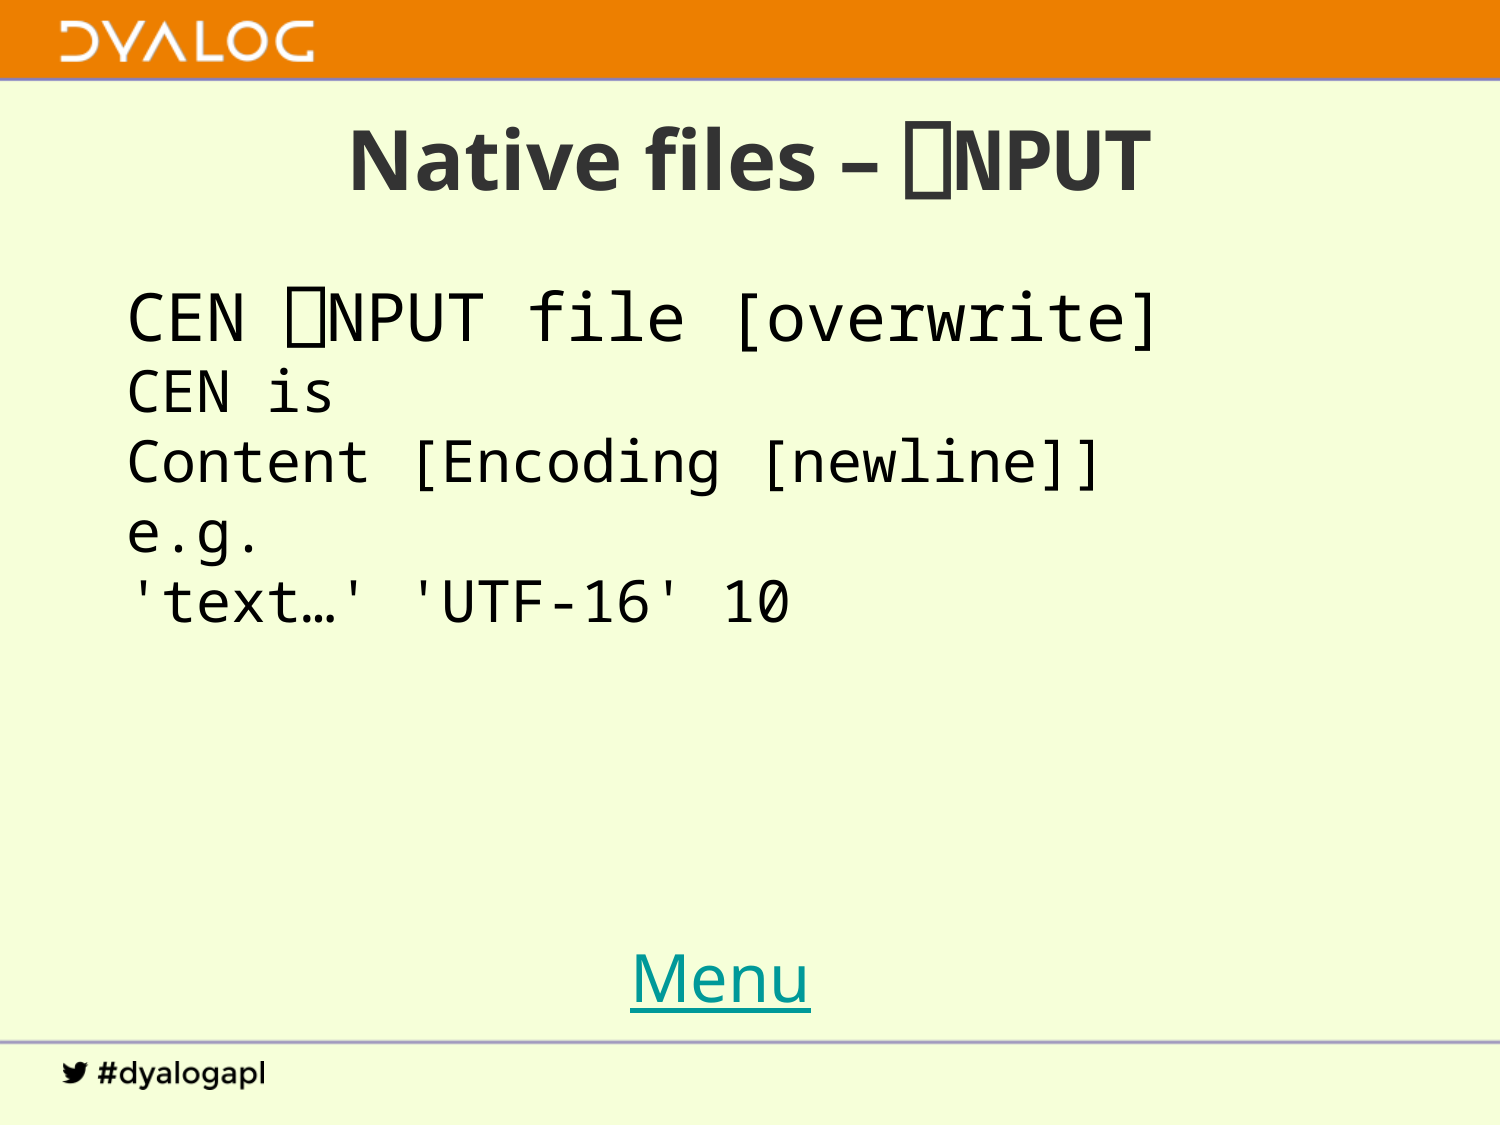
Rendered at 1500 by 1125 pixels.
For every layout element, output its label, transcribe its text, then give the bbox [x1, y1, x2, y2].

subtitle CEN ⎕NPUT file [overwrite] CEN is Content [Encoding [newline]] e.g. 'text…' 'UTF-16' 10 [112, 267, 1424, 976]
text_box Menu [608, 928, 833, 1035]
picture [0, 0, 1500, 1125]
title Native files – ⎕NPUT [112, 99, 1388, 268]
